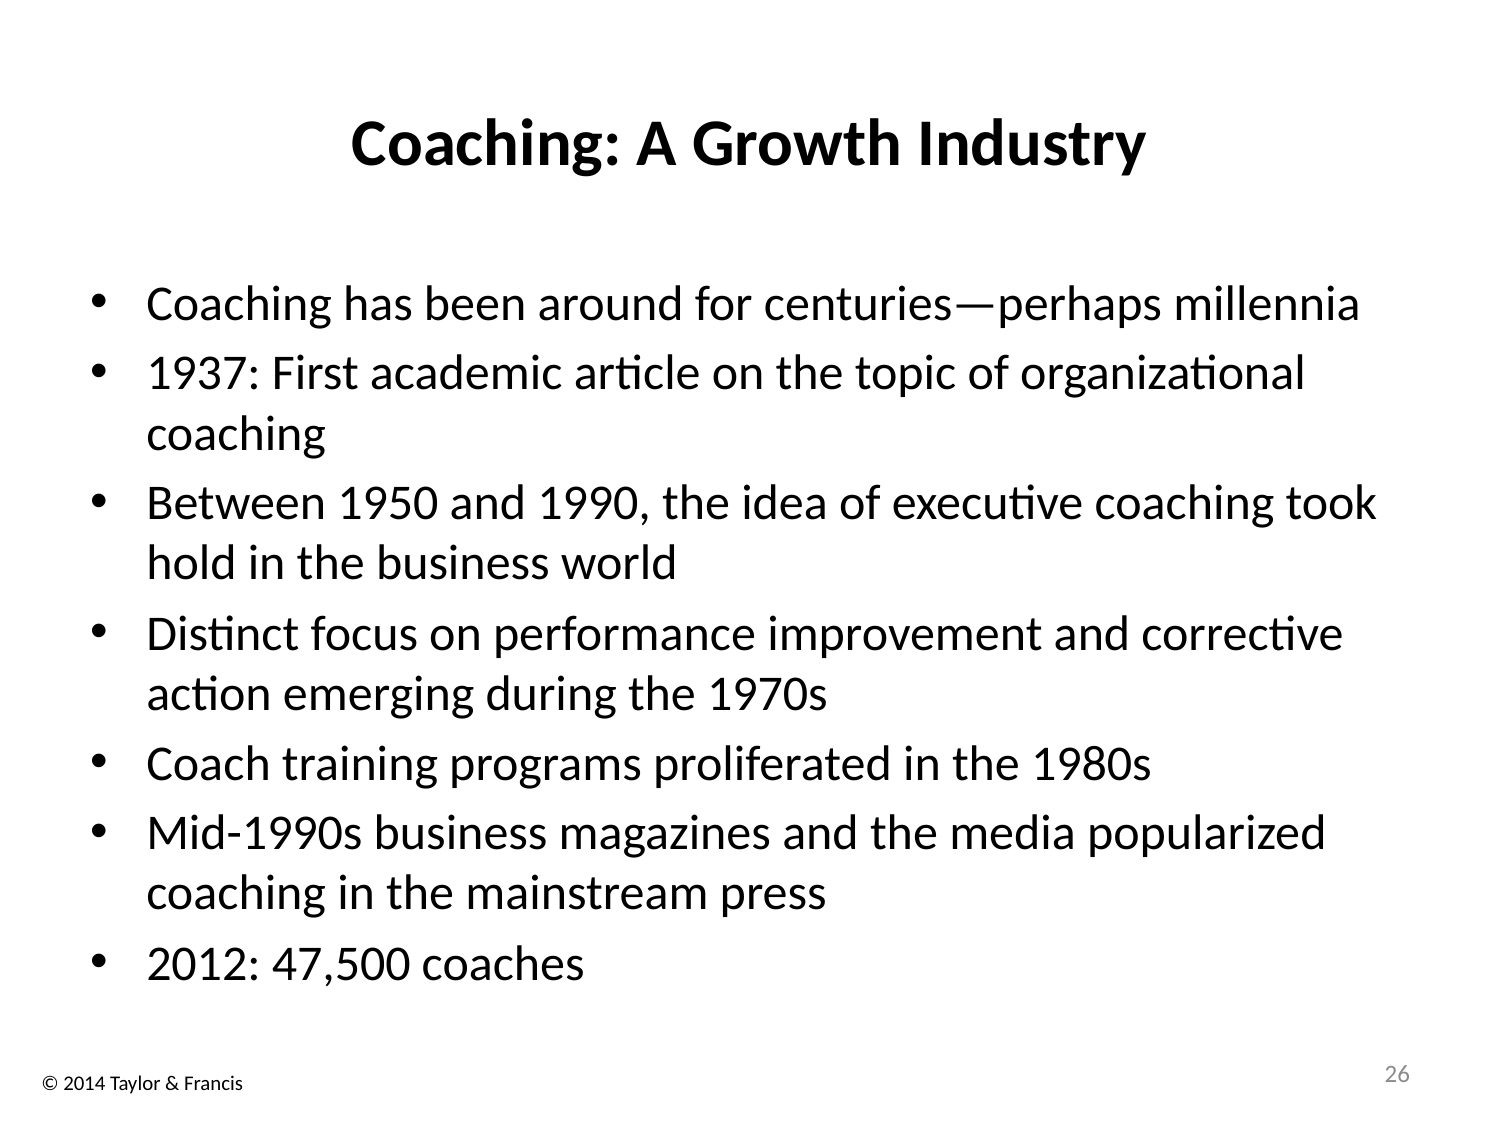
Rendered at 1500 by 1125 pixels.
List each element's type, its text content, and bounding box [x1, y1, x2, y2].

list Coaching has been around for centuries—perhaps millennia 1937: First academic article on the topic of organizational coaching Between 1950 and 1990, the idea of executive coaching took hold in the business world Distinct focus on performance improvement and corrective action emerging during the 1970s Coach training programs proliferated in the 1980s Mid-1990s business magazines and the media popularized coaching in the mainstream press 2012: 47,500 coaches [75, 262, 1425, 1005]
slide_number 26 [1074, 1042, 1425, 1103]
title Coaching: A Growth Industry [75, 45, 1425, 233]
text_box © 2014 Taylor & Francis [26, 1062, 262, 1102]
